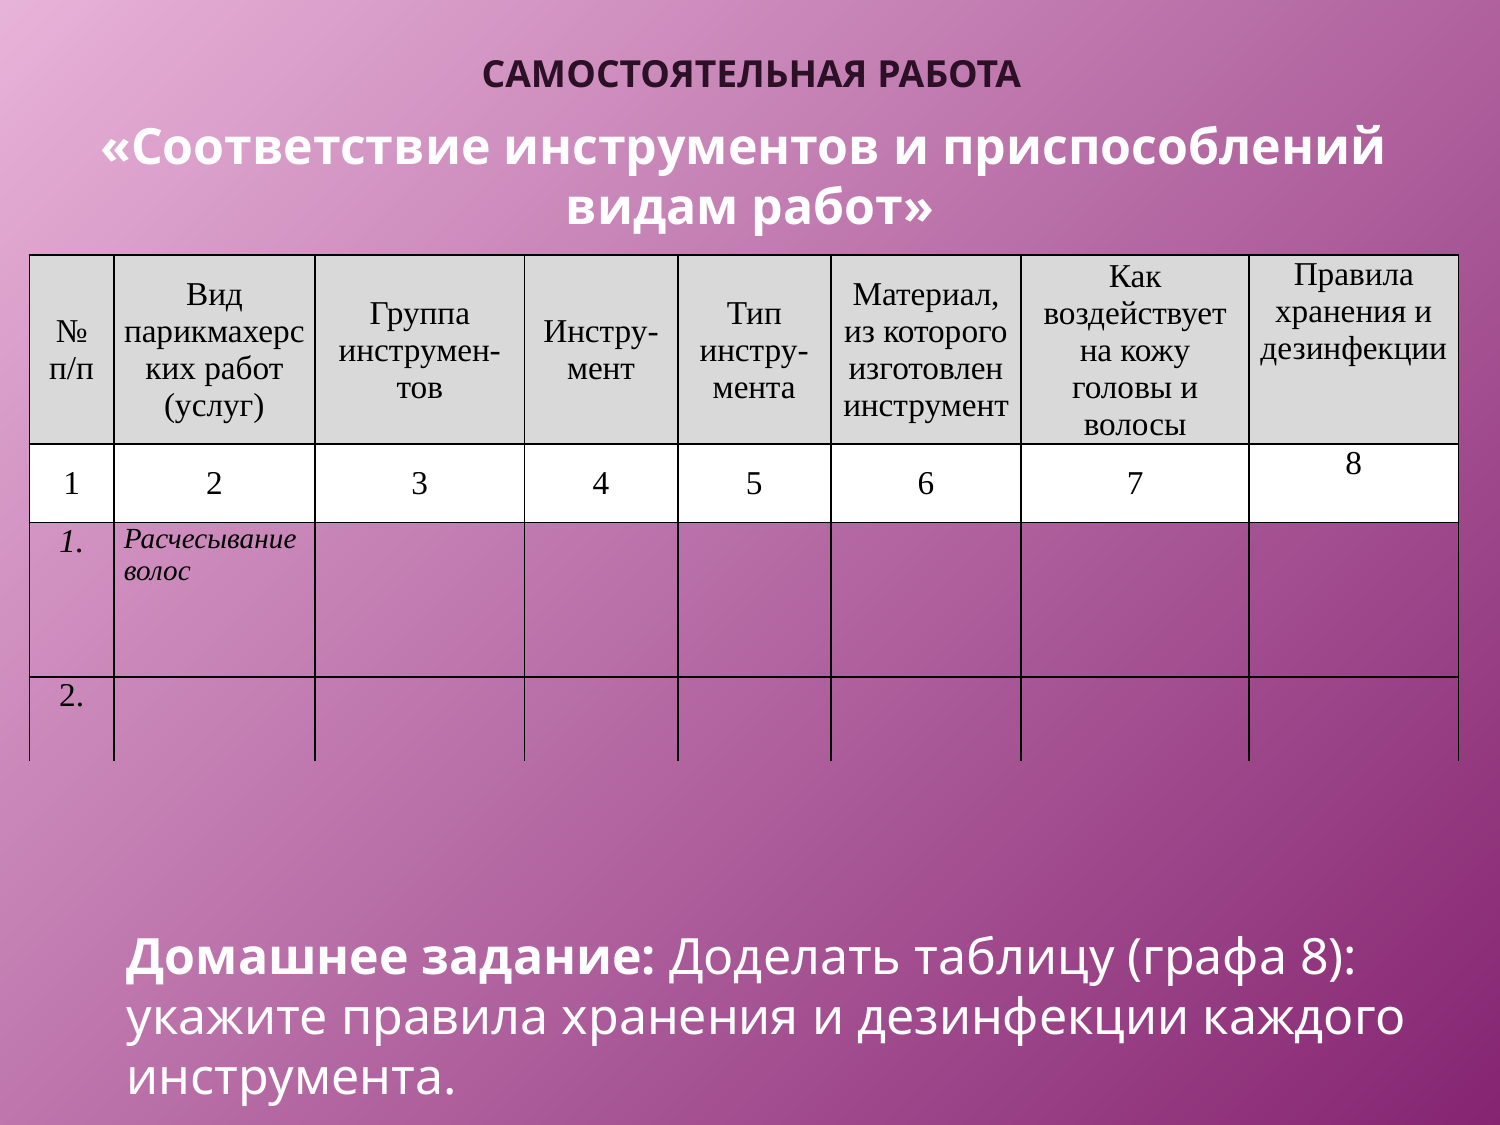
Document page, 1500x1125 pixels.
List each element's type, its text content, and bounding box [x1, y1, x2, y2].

table_cell 1 [30, 445, 113, 522]
table_cell [832, 523, 1020, 676]
table_header Группа инструмен-тов [316, 256, 524, 443]
table_cell 3 [316, 445, 524, 522]
table_header Тип инстру-мента [679, 256, 830, 443]
table_header № п/п [30, 256, 113, 443]
table_cell [832, 678, 1020, 761]
table_header Материал, из которого изготовлен инструмент [832, 256, 1020, 443]
table_cell 4 [525, 445, 677, 522]
table_cell 7 [1022, 445, 1248, 522]
table_cell [525, 678, 677, 761]
table_header Правила хранения и дезинфекции [1250, 256, 1458, 443]
table_cell [679, 523, 830, 676]
table_cell [316, 678, 524, 761]
table_cell [316, 523, 524, 676]
table_cell [115, 678, 314, 761]
table_cell 2 [115, 445, 314, 522]
table_header Как воздействует на кожу головы и волосы [1022, 256, 1248, 443]
table_header Вид парикмахерских работ (услуг) [115, 256, 314, 443]
table_cell [1022, 523, 1248, 676]
text_box «Соответствие инструментов и приспособлений видам работ» [85, 107, 1415, 243]
table_cell 1. [30, 523, 113, 676]
table_header Инстру-мент [525, 256, 677, 443]
table_cell [1250, 678, 1458, 761]
table_cell [525, 523, 677, 676]
table_cell 6 [832, 445, 1020, 522]
title САМОСТОЯТЕЛЬНАЯ РАБОТА [76, 42, 1427, 148]
table_cell [679, 678, 830, 761]
text_box Домашнее задание: Доделать таблицу (графа 8): укажите правила хранения и дезинфекции каждого инструмента. [112, 916, 1424, 1112]
table_cell 2. [30, 678, 113, 761]
table_cell Расчесывание волос [115, 523, 314, 676]
table_cell [1250, 523, 1458, 676]
table_cell 5 [679, 445, 830, 522]
table_cell [1022, 678, 1248, 761]
table_cell 8 [1250, 445, 1458, 522]
